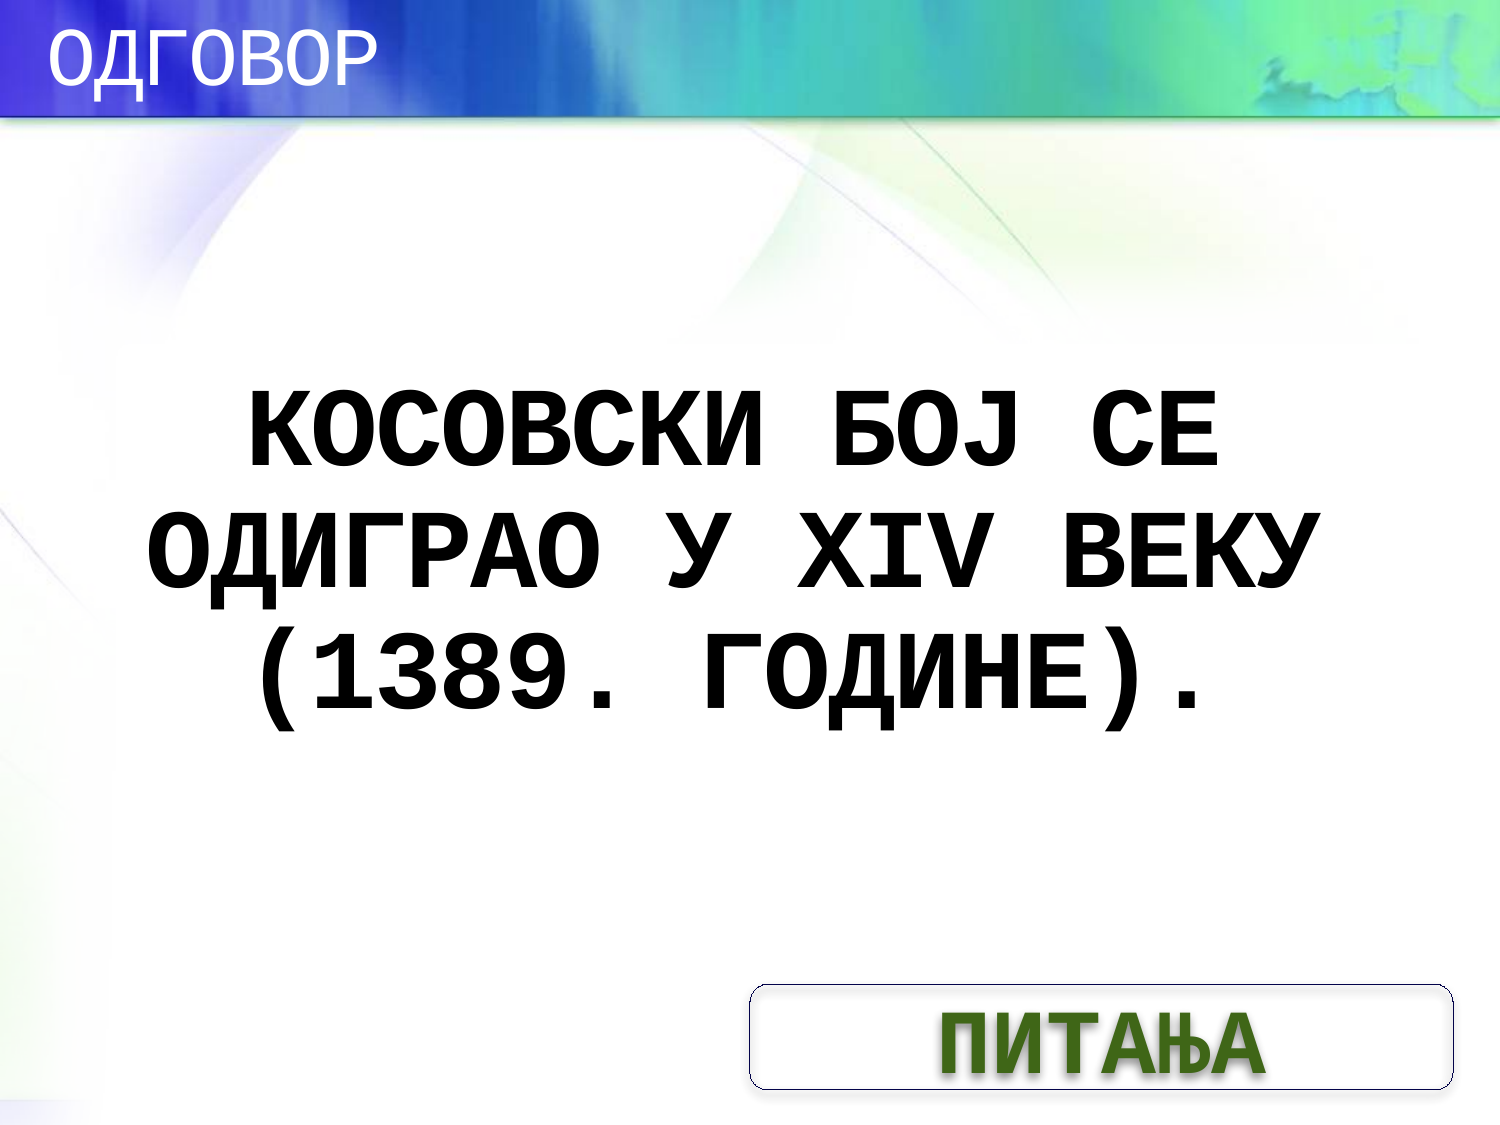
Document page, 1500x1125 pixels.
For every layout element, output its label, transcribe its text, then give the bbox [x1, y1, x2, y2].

title КОСОВСКИ БОЈ СЕ ОДИГРАО У XIV ВЕКУ (1389. ГОДИНЕ). [70, 140, 1395, 961]
picture [0, 0, 1500, 1125]
text_box ОДГОВОР [46, 0, 774, 118]
text_box ПИТАЊА [749, 984, 1454, 1090]
